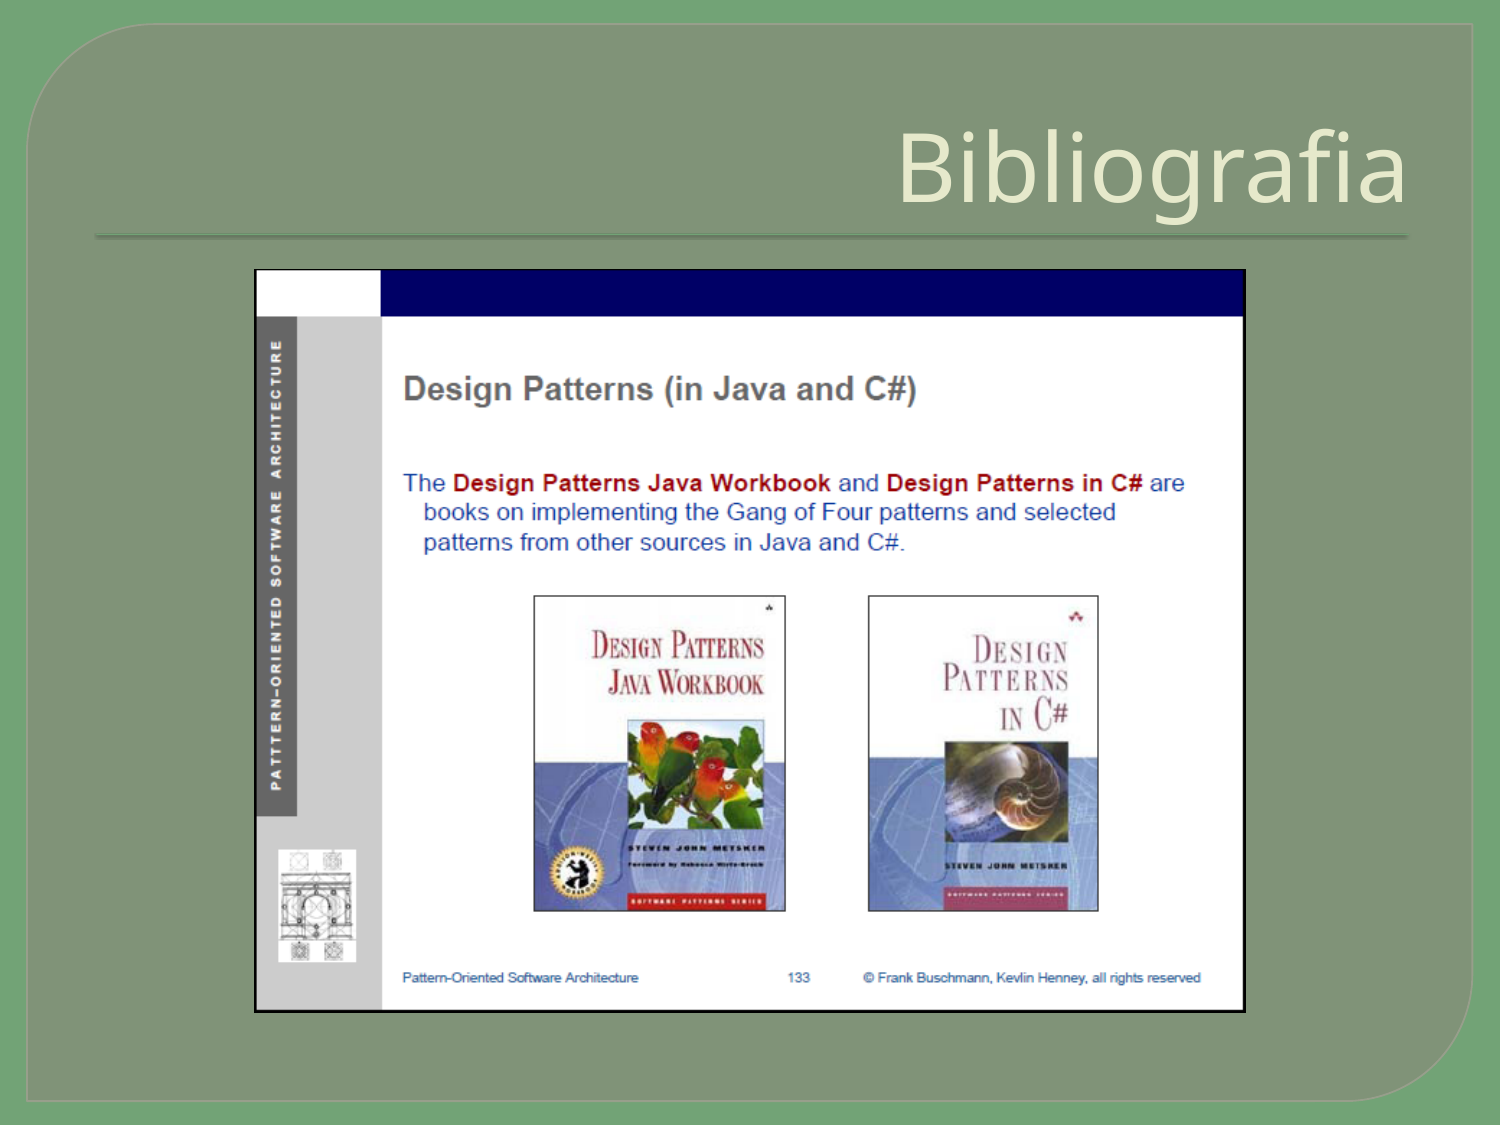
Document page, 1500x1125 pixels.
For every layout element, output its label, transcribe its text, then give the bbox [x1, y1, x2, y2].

title Bibliografia [75, 41, 1425, 230]
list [253, 269, 1247, 1013]
